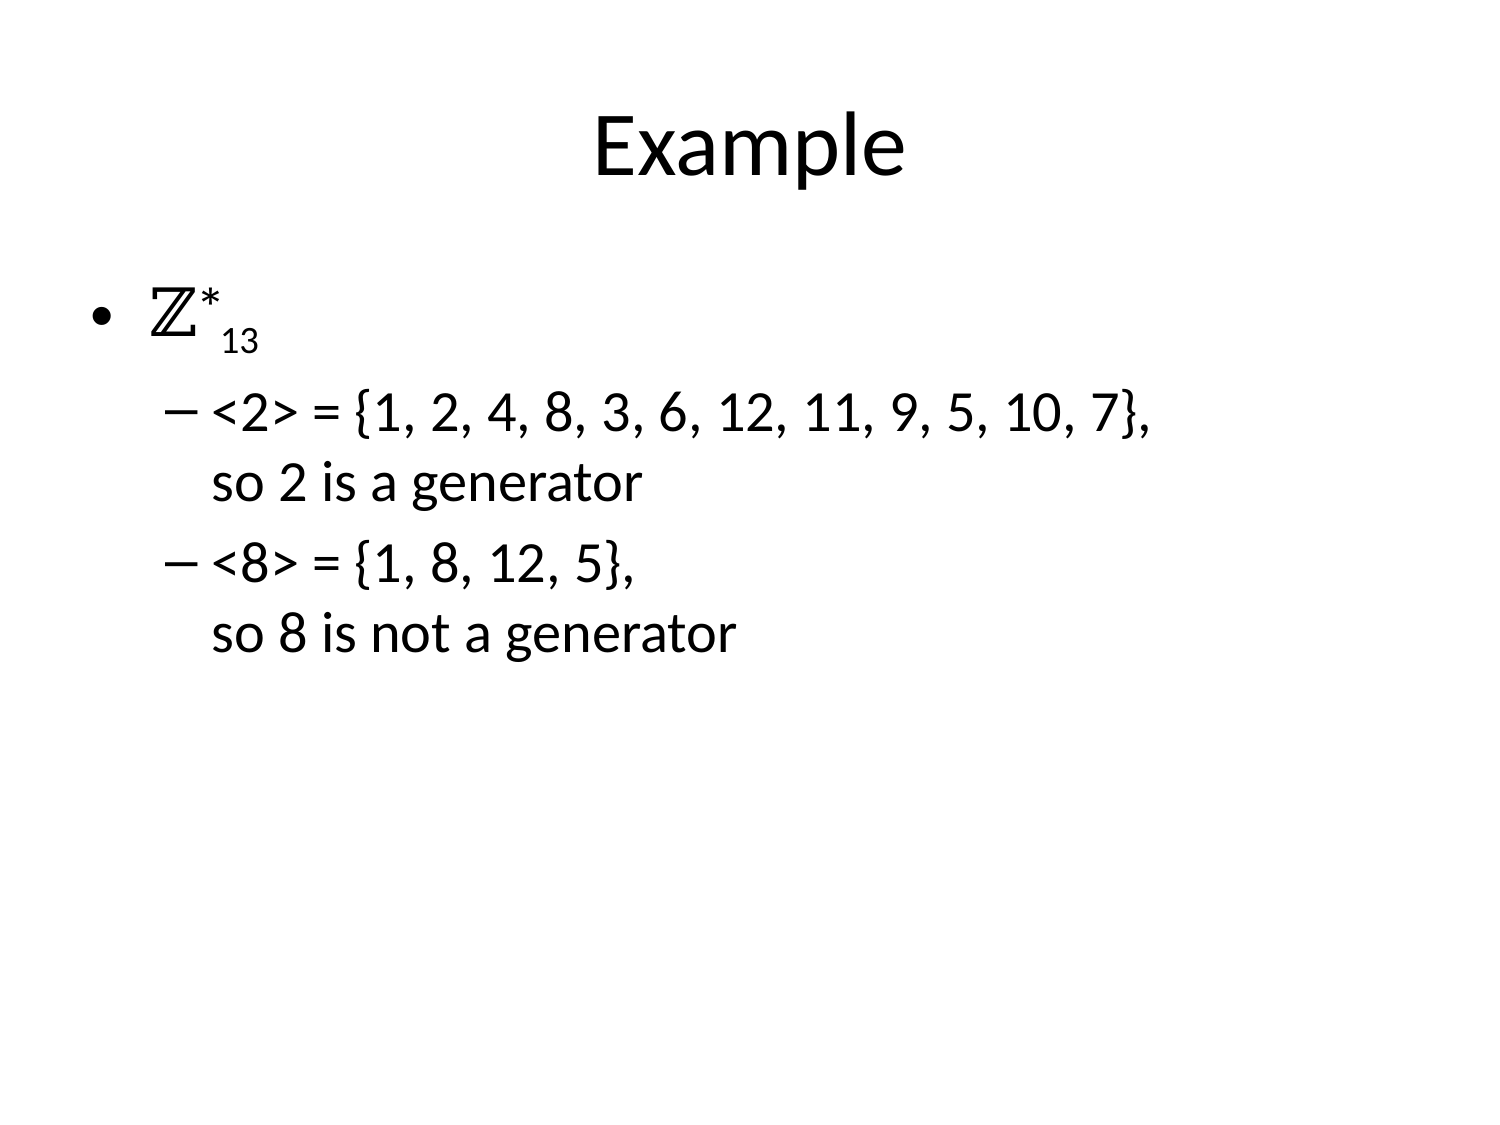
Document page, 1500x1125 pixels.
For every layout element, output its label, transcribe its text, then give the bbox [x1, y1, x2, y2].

title Example [75, 45, 1425, 233]
list ℤ*13 <2> = {1, 2, 4, 8, 3, 6, 12, 11, 9, 5, 10, 7}, so 2 is a generator <8> = {1, 8, 12, 5}, so 8 is not a generator [75, 262, 1425, 1005]
